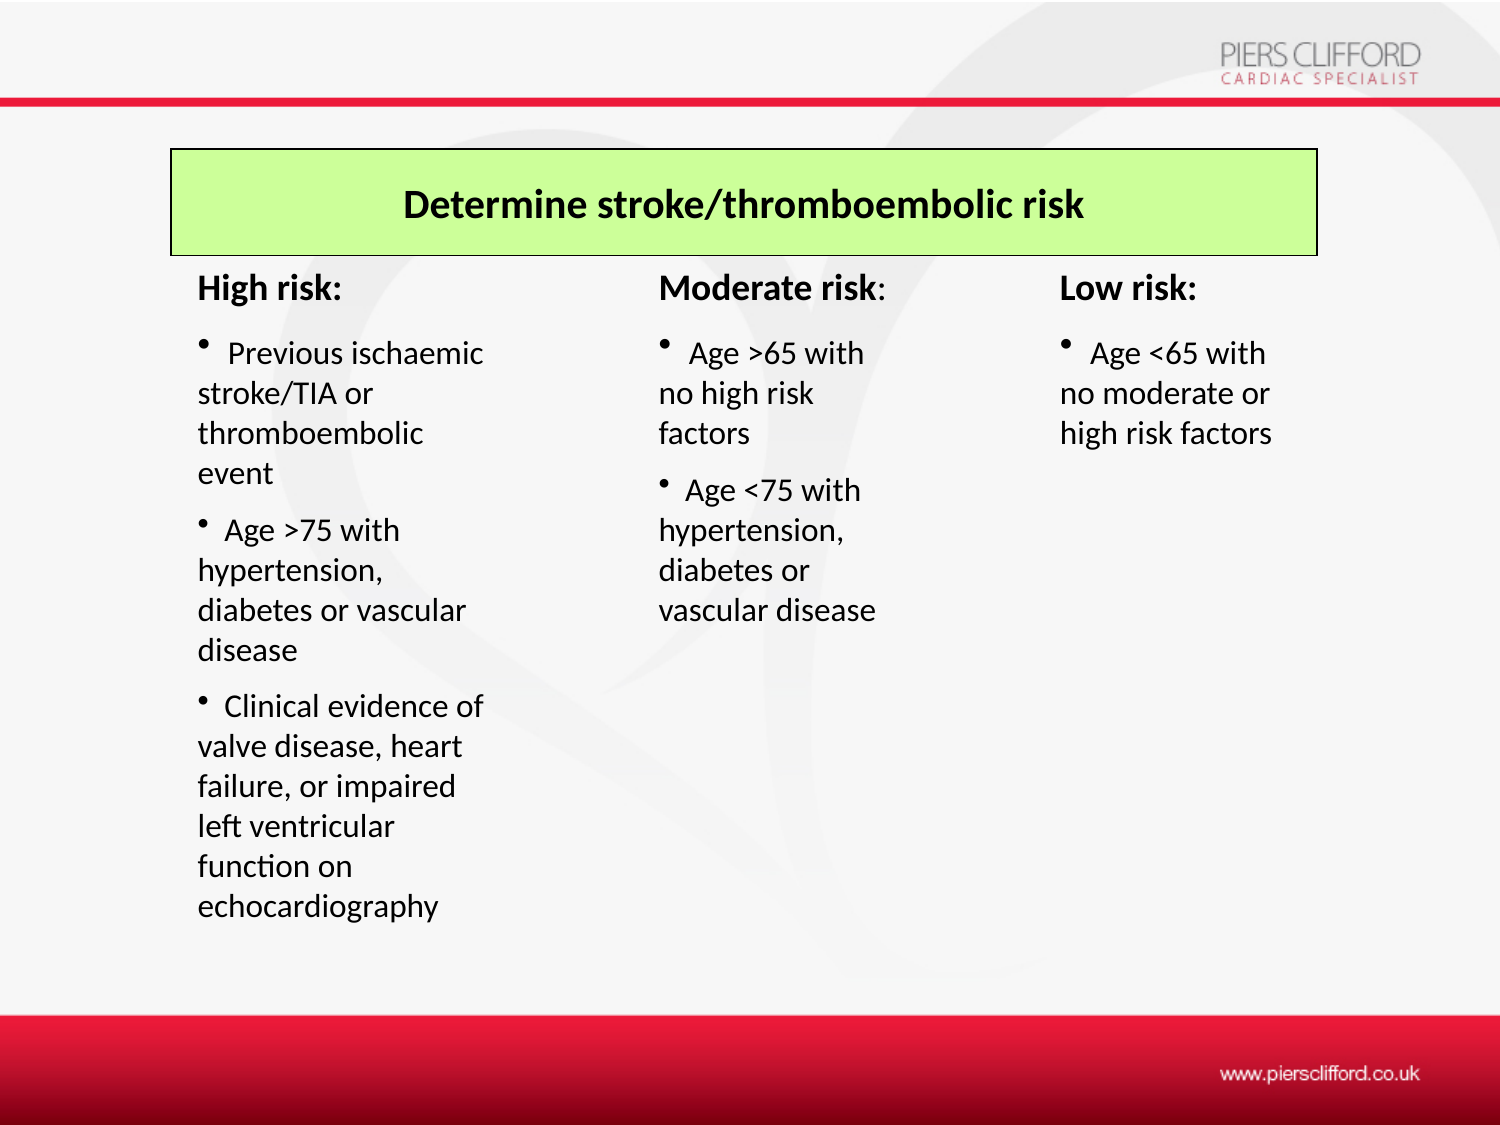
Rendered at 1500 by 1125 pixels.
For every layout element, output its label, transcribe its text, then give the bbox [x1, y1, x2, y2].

text_box Moderate risk: Age >65 with no high risk factors Age <75 with hypertension, diabetes or vascular disease [643, 255, 916, 636]
picture [0, 2, 1500, 1125]
text_box High risk: Previous ischaemic stroke/TIA or thromboembolic event Age >75 with hypertension, diabetes or vascular disease Clinical evidence of valve disease, heart failure, or impaired left ventricular function on echocardiography [183, 255, 502, 988]
text_box Determine stroke/thromboembolic risk [171, 148, 1317, 256]
text_box Low risk: Age <65 with no moderate or high risk factors [1045, 255, 1317, 459]
